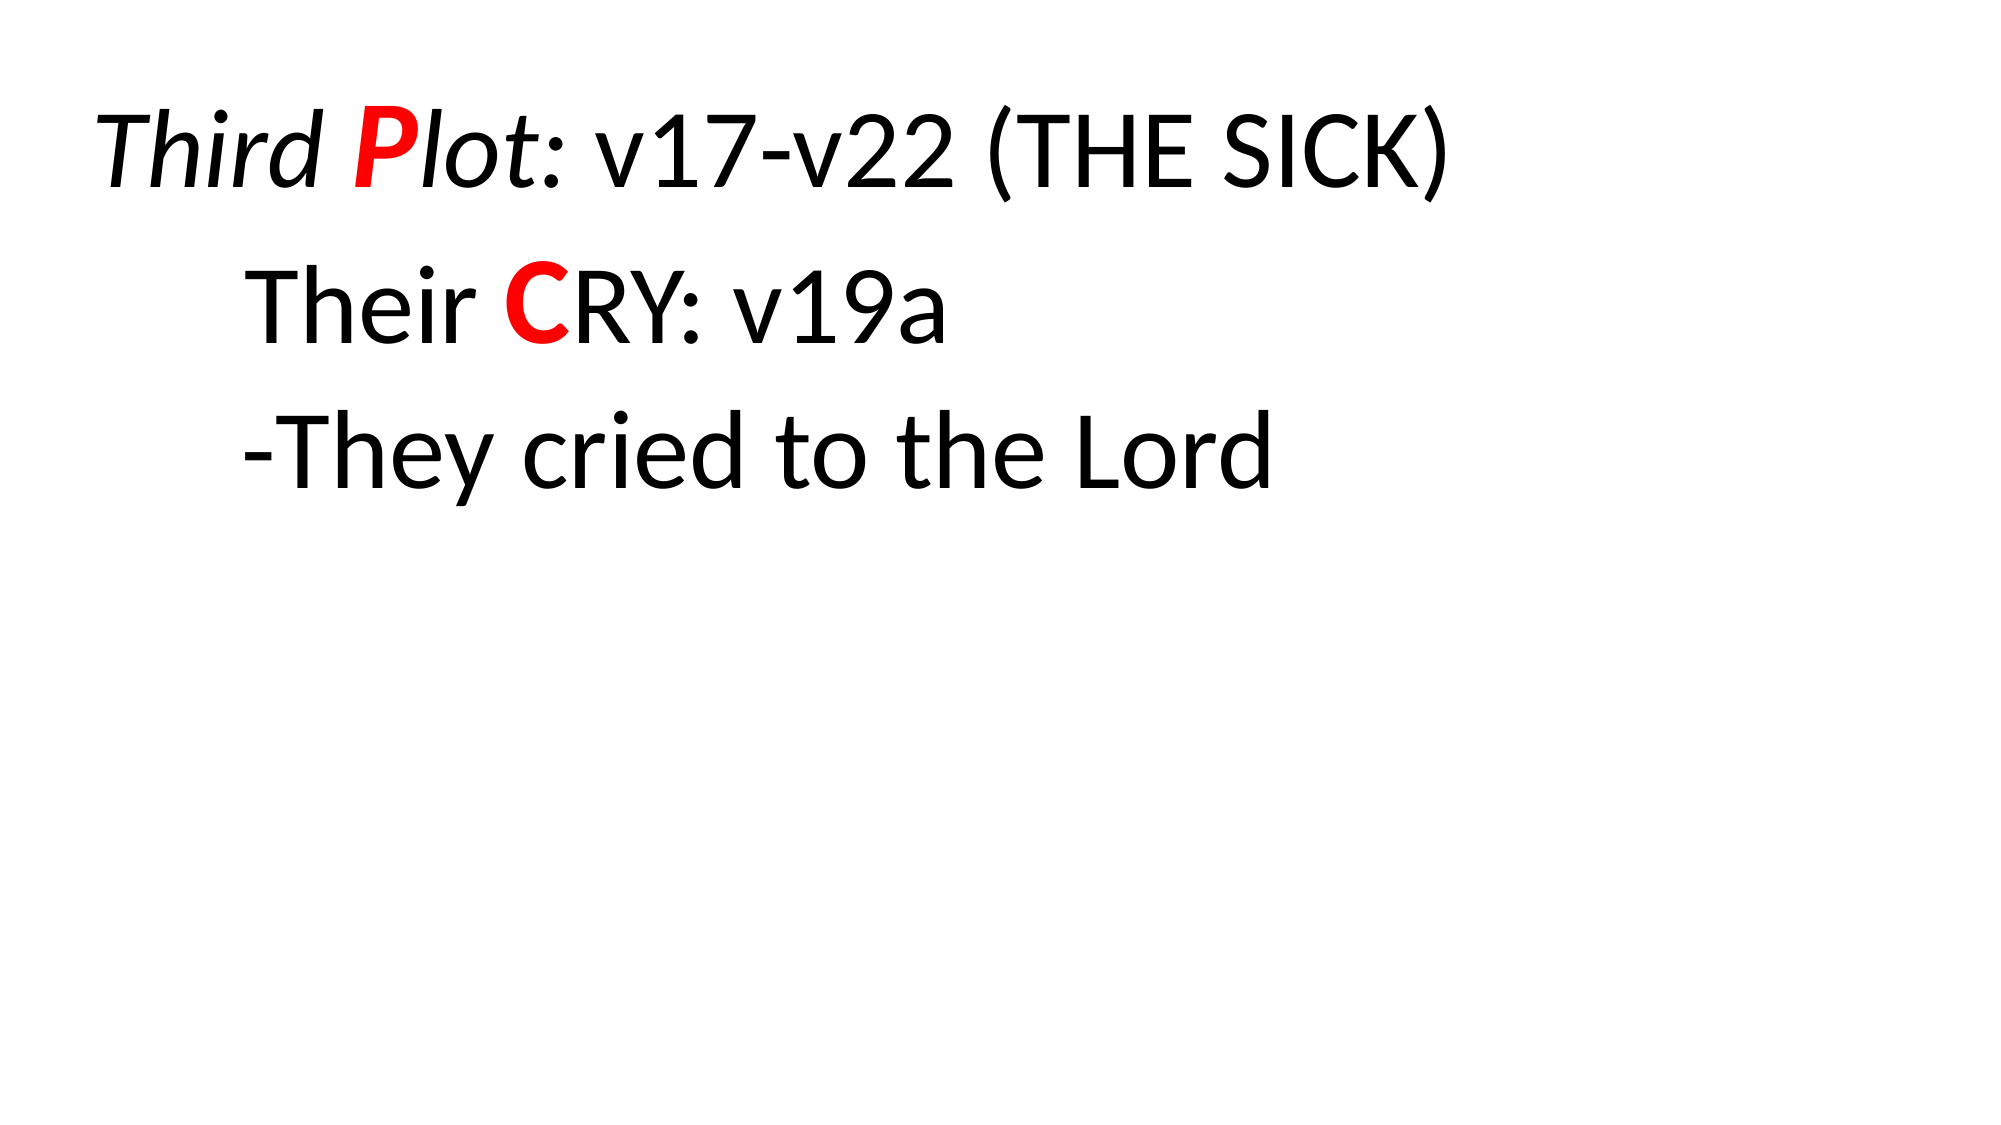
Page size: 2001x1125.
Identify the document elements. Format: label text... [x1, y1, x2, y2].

list Third Plot: v17-v22 (THE SICK) Their CRY: v19a -They cried to the Lord [76, 72, 1941, 1104]
